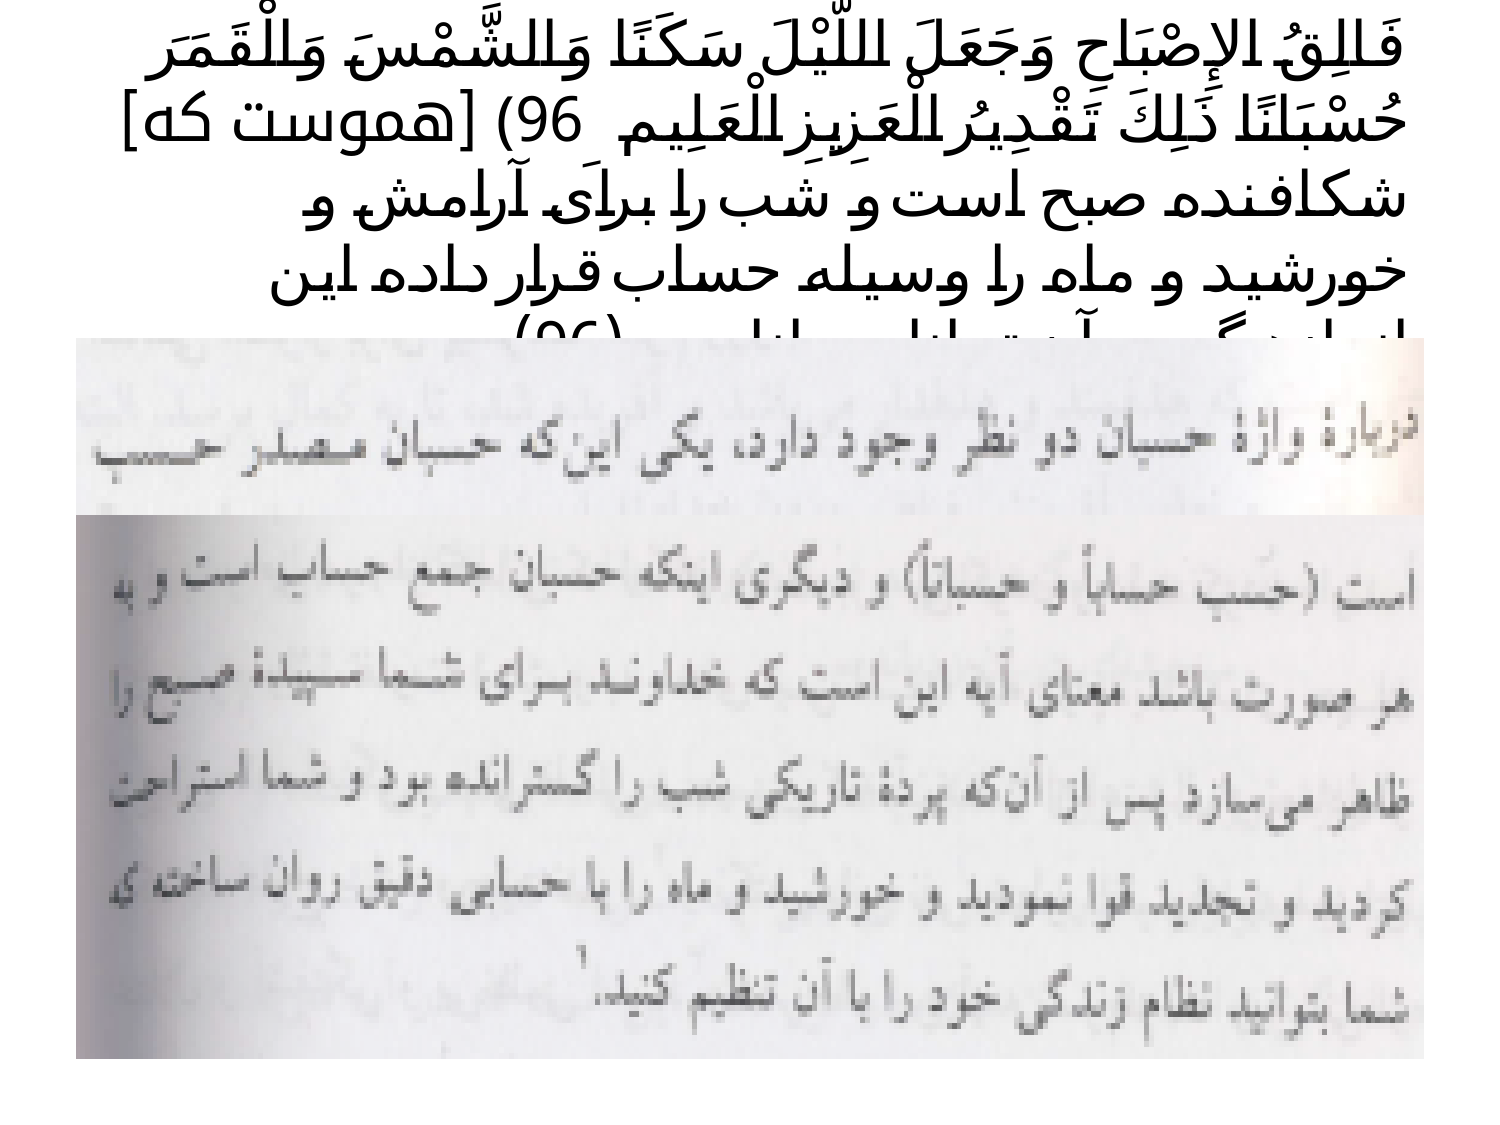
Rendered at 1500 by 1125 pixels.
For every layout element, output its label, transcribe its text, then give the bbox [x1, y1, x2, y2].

picture [76, 337, 1424, 1059]
title فَالِقُ الإِصْبَاحِ وَجَعَلَ اللَّيْلَ سَكَنًا وَالشَّمْسَ وَالْقَمَرَ حُسْبَانًا ذَلِكَ تَقْدِيرُ الْعَزِيزِ الْعَلِيمِ ﴿96﴾ [هموست كه] شكافنده صبح است و شب را براى آرامش و خورشيد و ماه را وسيله حساب قرار داده اين اندازه‏گيرى آن تواناى داناست (96) [75, 45, 1425, 339]
